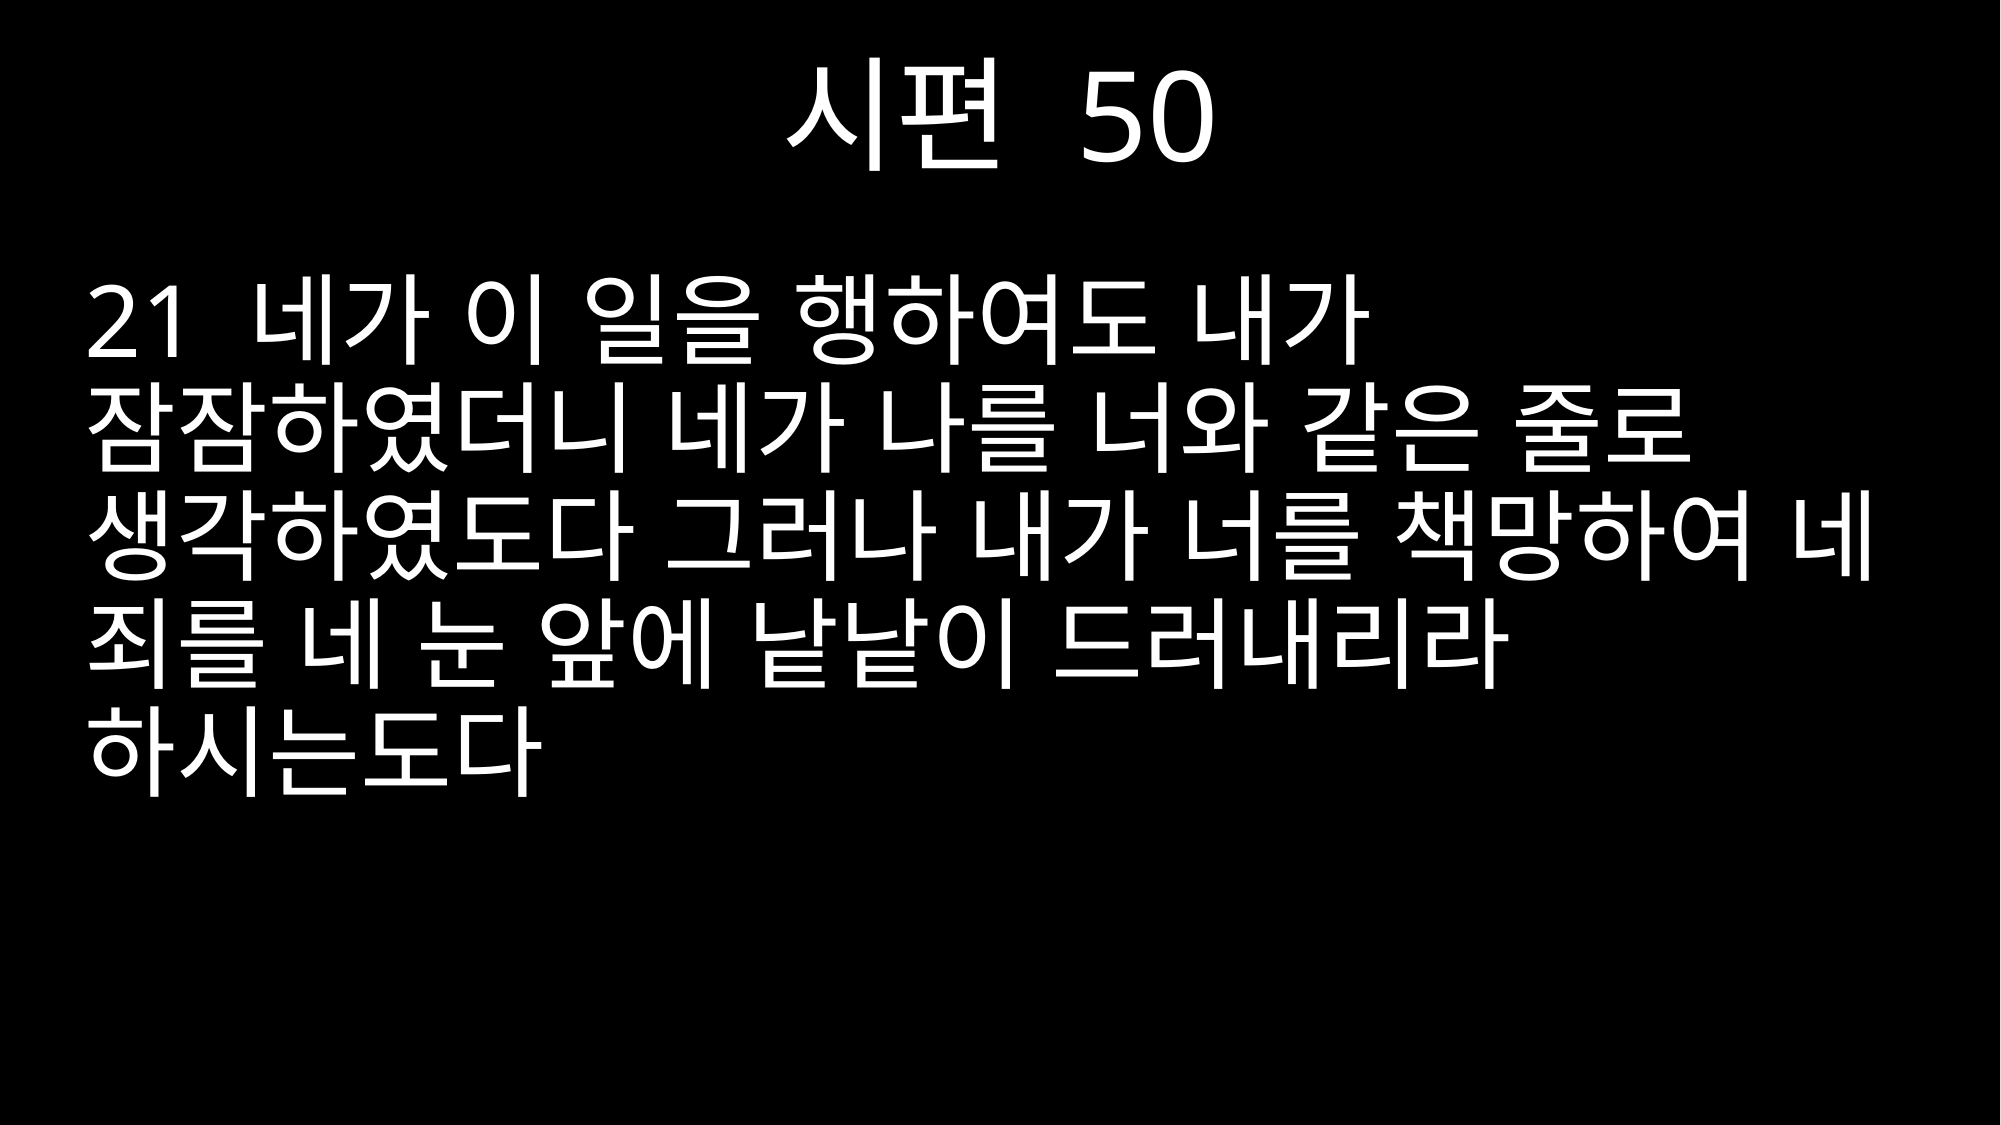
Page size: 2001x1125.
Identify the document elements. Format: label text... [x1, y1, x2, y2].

list 21 네가 이 일을 행하여도 내가 잠잠하였더니 네가 나를 너와 같은 줄로 생각하였도다 그러나 내가 너를 책망하여 네 죄를 네 눈 앞에 낱낱이 드러내리라 하시는도다 [69, 263, 1953, 423]
picture [0, 0, 2001, 1125]
footer 시편 50 [0, 32, 2000, 192]
